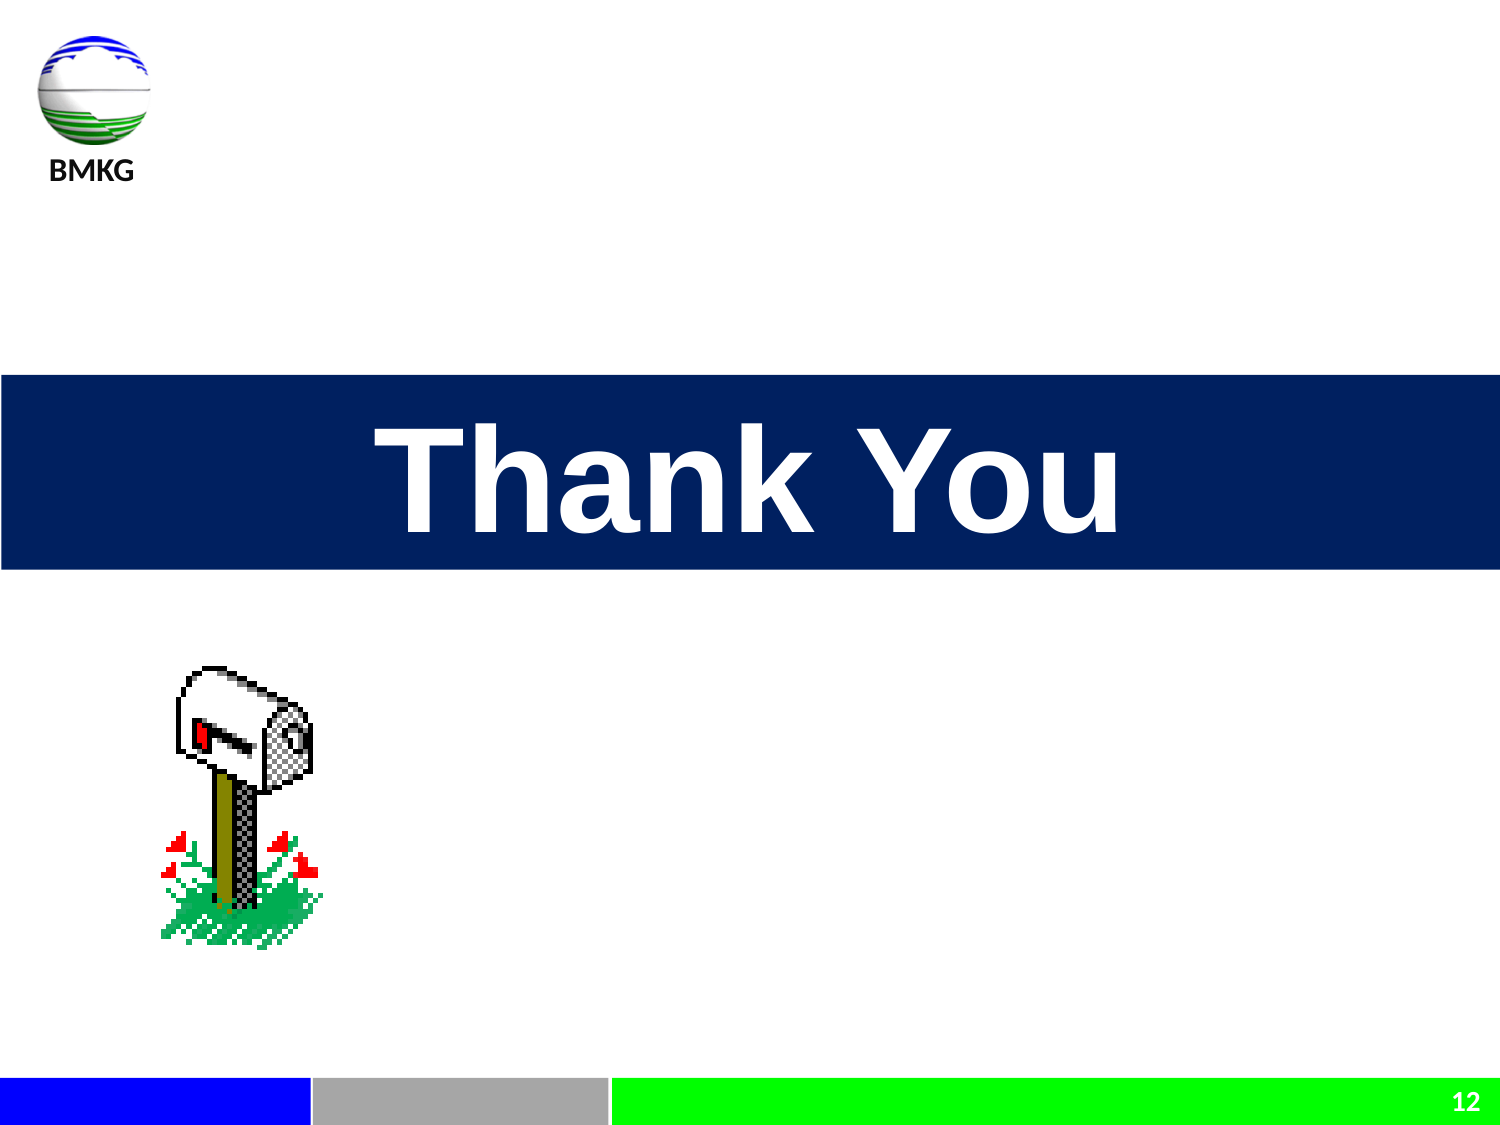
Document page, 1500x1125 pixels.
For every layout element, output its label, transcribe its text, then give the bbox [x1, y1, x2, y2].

picture [37, 36, 151, 145]
picture [0, 552, 476, 1039]
text_box Thank You [1, 374, 1500, 570]
